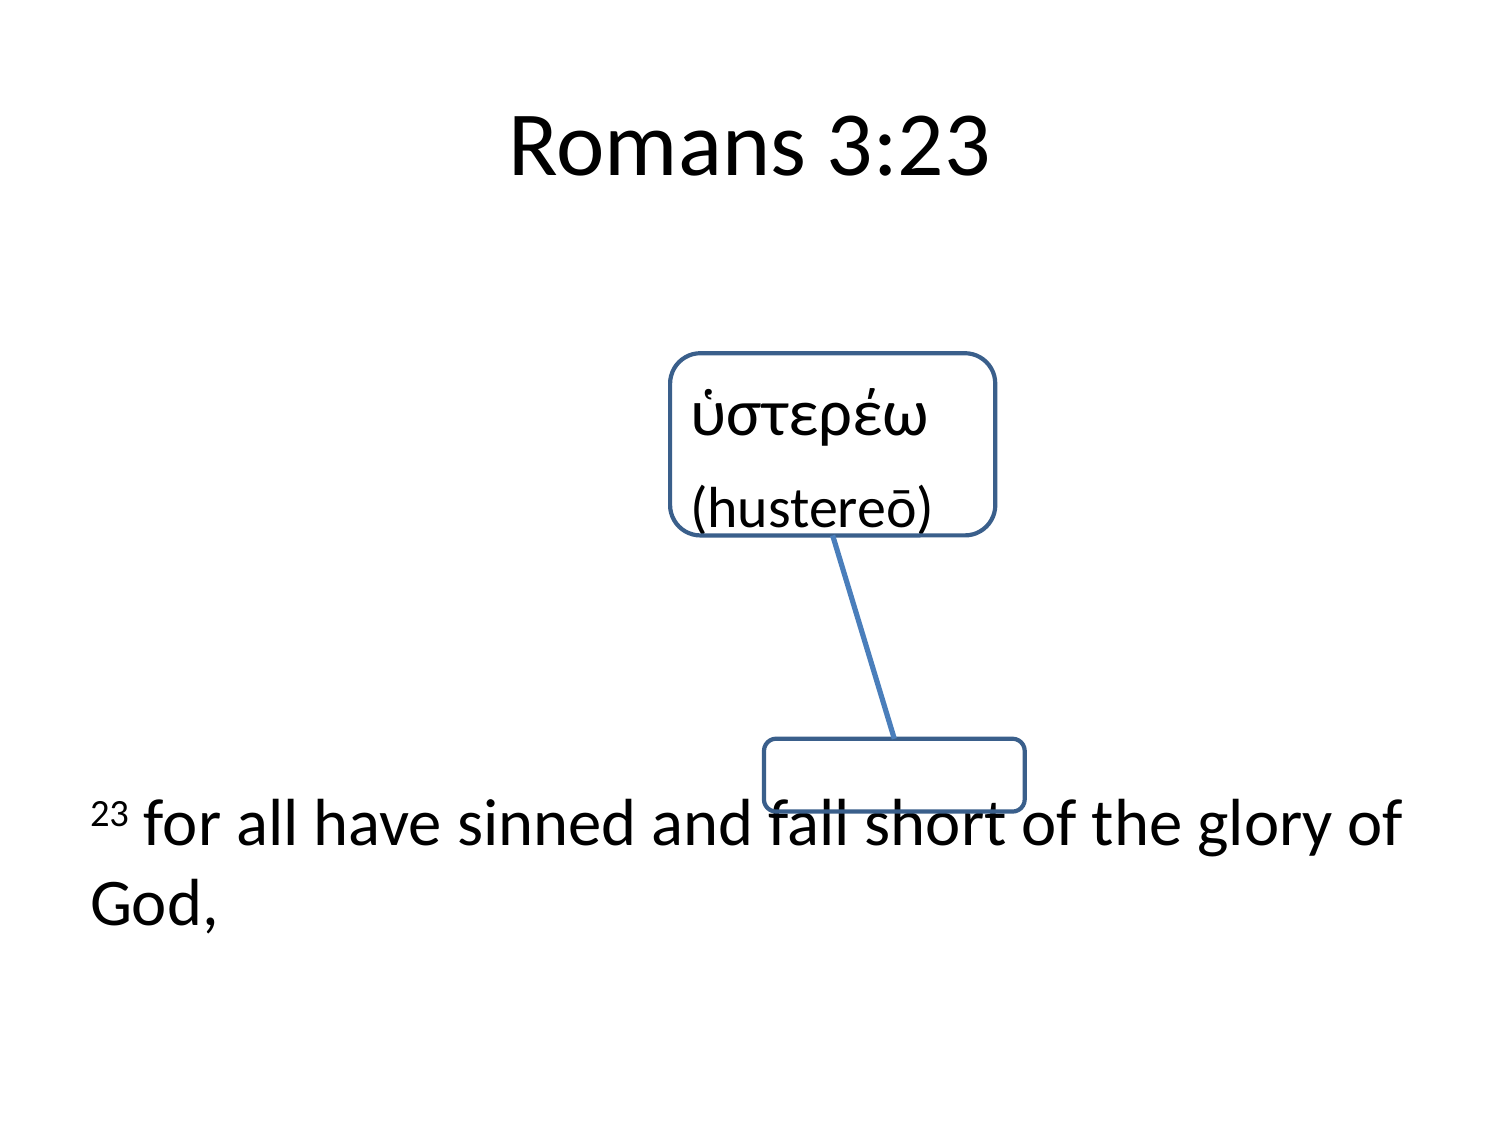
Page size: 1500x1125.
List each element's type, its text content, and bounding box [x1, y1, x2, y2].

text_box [832, 535, 895, 739]
text_box [668, 351, 998, 538]
title Romans 3:23 [75, 45, 1425, 233]
list ὑστερέω (hustereō) 23 for all have sinned and fall short of the glory of God, [75, 262, 1425, 1005]
text_box [761, 736, 1027, 814]
